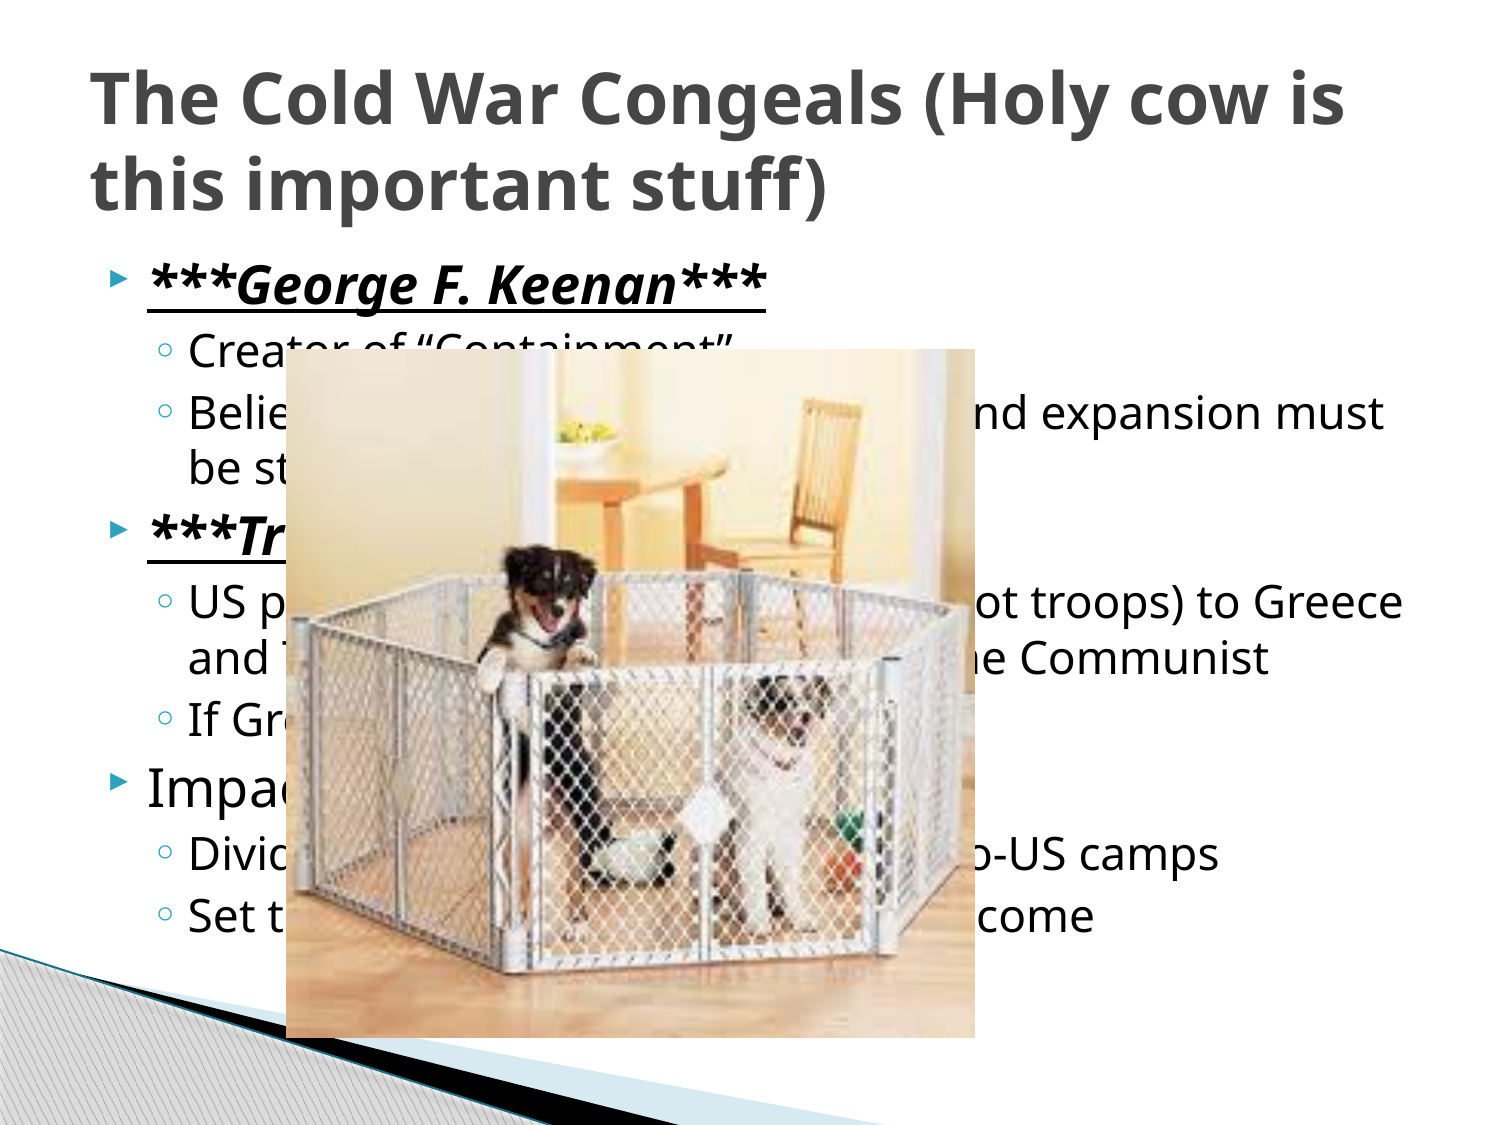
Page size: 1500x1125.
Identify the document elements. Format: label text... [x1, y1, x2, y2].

title The Cold War Congeals (Holy cow is this important stuff) [75, 45, 1425, 233]
list ***George F. Keenan*** Creator of “Containment” Belief that USSR wanted to expand and expansion must be stopped ***Truman Doctrine:*** US provided $ and military aid (but not troops) to Greece and Turkey so they would not become Communist If Greece fell, Turkey may too Impact of Containment: Divided world into pro-Soviet and pro-US camps Set the foreign policy for decades to come [75, 243, 1425, 986]
picture [286, 349, 976, 1038]
